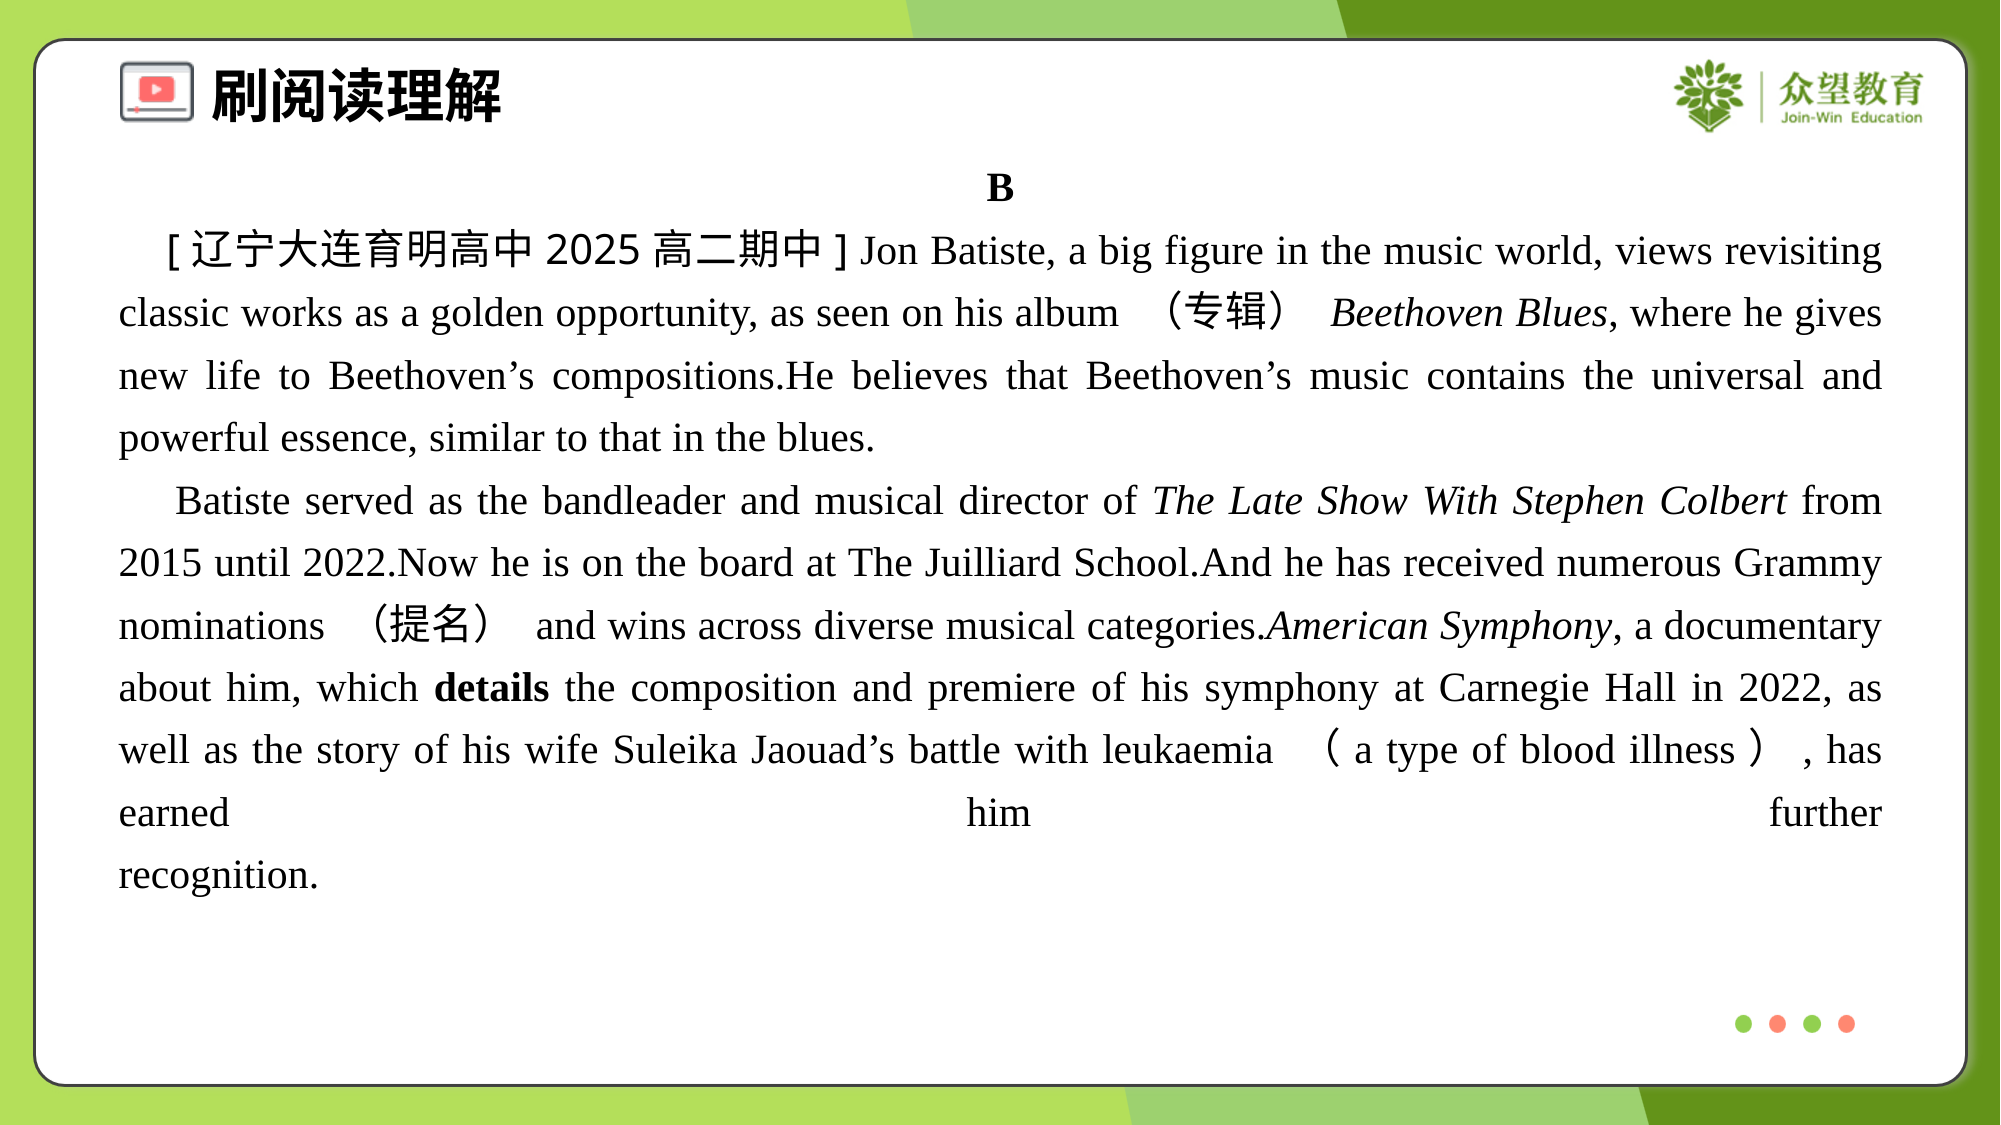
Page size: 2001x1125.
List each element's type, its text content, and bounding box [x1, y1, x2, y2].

picture [0, 0, 2000, 1125]
text_box B [辽宁大连育明高中2025高二期中] Jon Batiste, a big figure in the music world, views revisiting classic works as a golden opportunity, as seen on his album （专辑） Beethoven Blues, where he gives new life to Beethoven’s compositions.He believes that Beethoven’s music contains the universal and powerful essence, similar to that in the blues. Batiste served as the bandleader and musical director of The Late Show With Stephen Colbert from 2015 until 2022.Now he is on the board at The Juilliard School.And he has received numerous Grammy nominations （提名） and wins across diverse musical categories.American Symphony, a documentary about him, which details the composition and premiere of his symphony at Carnegie Hall in 2022, as well as the story of his wife Suleika Jaouad’s battle with leukaemia （a type of blood illness）, has earned him further recognition.#1.2 [118, 147, 1883, 829]
